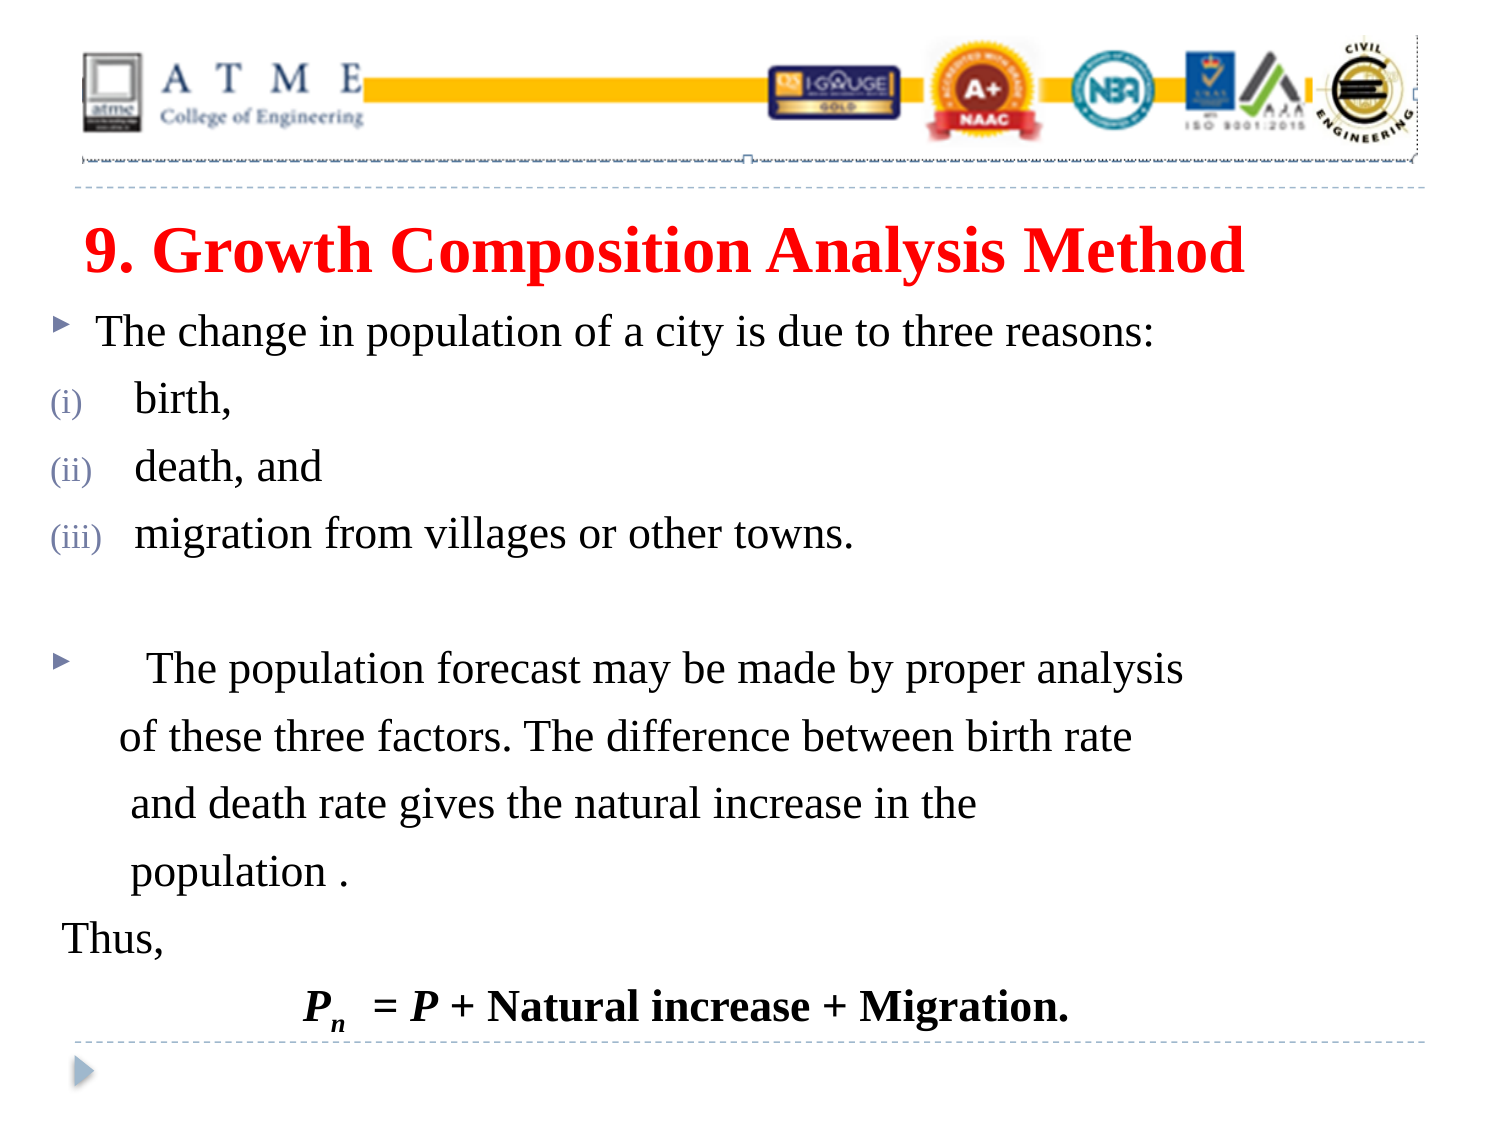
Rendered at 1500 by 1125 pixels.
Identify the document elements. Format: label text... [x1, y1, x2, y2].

title 9. Growth Composition Analysis Method [70, 105, 1421, 292]
list The change in population of a city is due to three reasons: birth, death, and migration from villages or other towns. The population forecast may be made by proper analysis of these three factors. The difference between birth rate and death rate gives the natural increase in the population . Thus, Pn = P + Natural increase + Migration. [35, 292, 1461, 1125]
picture [82, 35, 1418, 105]
